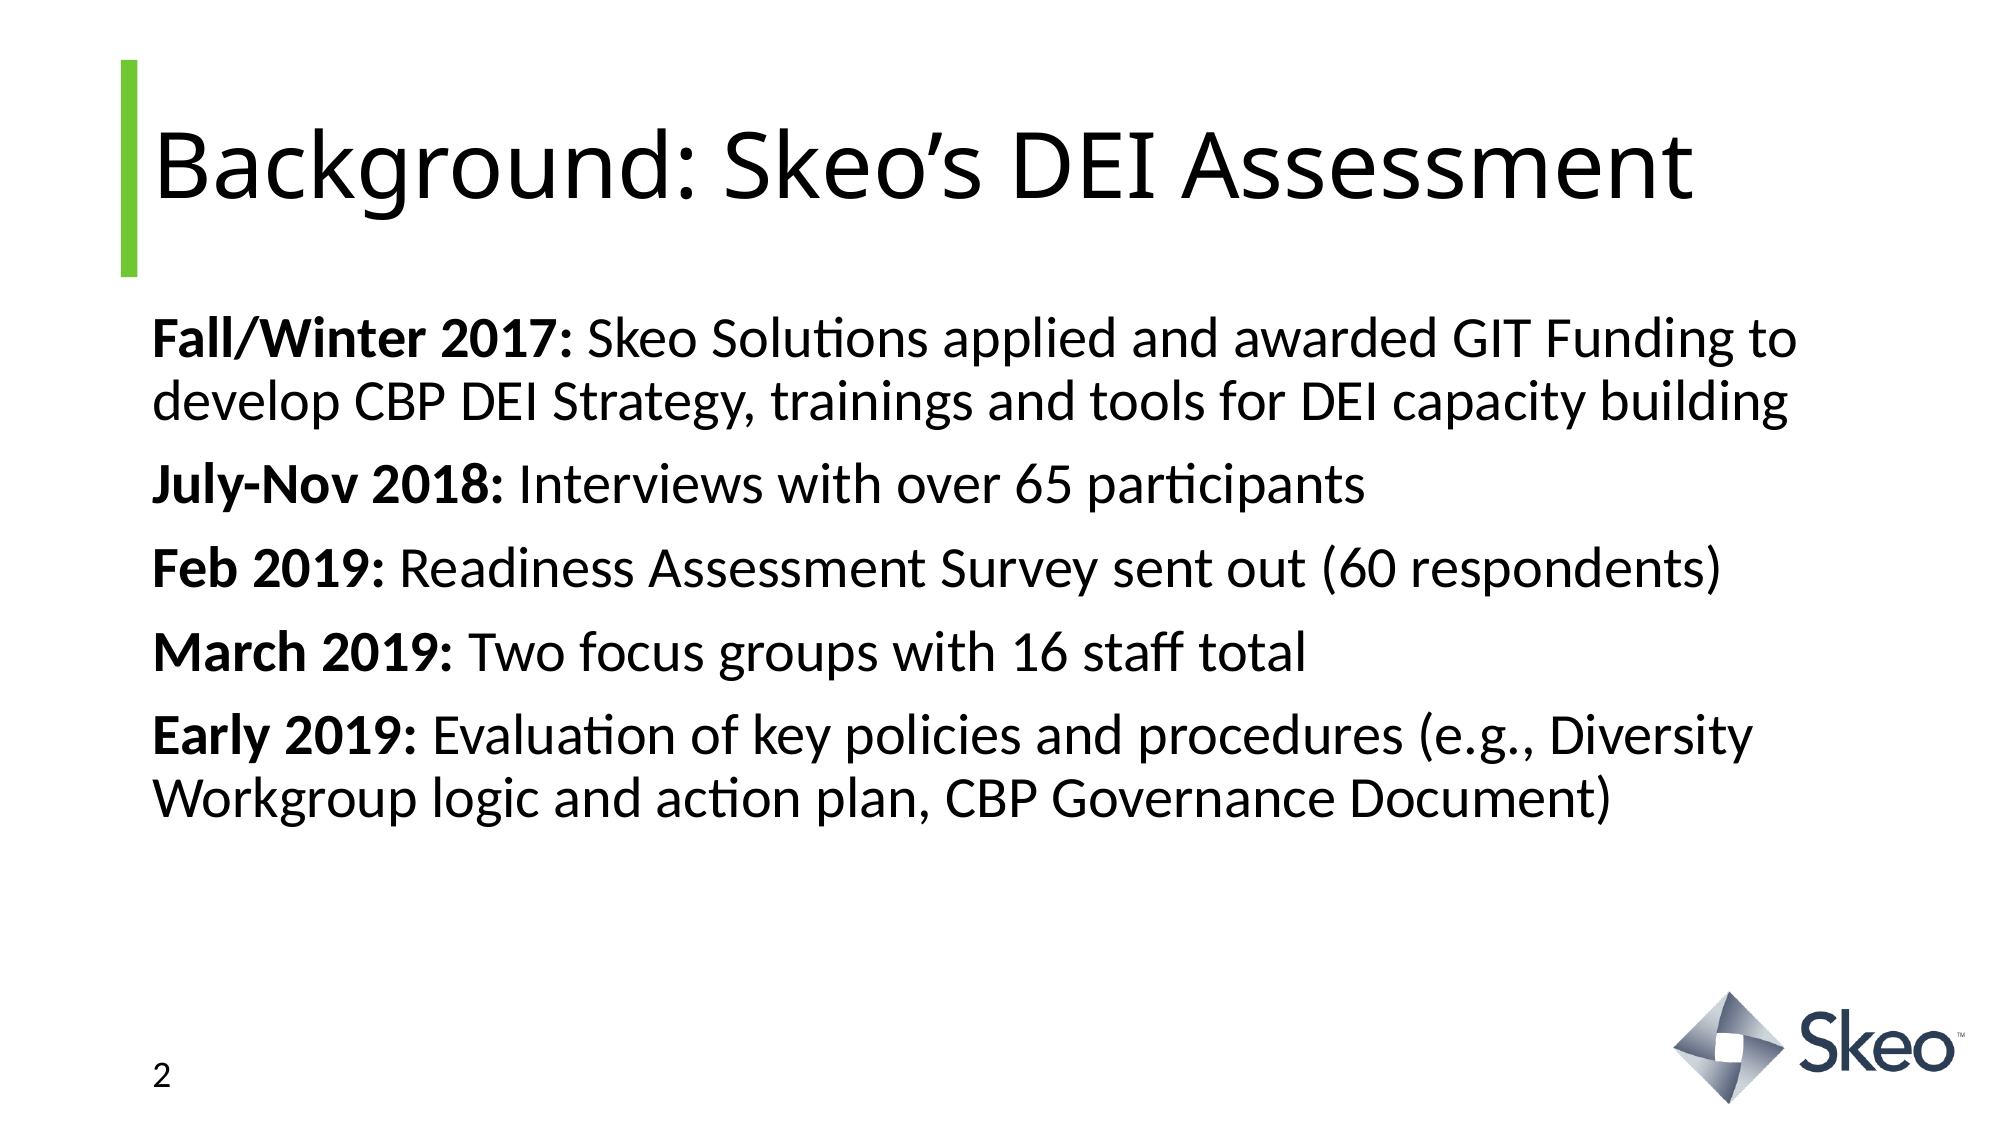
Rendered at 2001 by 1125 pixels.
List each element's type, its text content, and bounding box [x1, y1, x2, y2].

title Background: Skeo’s DEI Assessment [137, 59, 1863, 278]
list Fall/Winter 2017: Skeo Solutions applied and awarded GIT Funding to develop CBP DEI Strategy, trainings and tools for DEI capacity building July-Nov 2018: Interviews with over 65 participants Feb 2019: Readiness Assessment Survey sent out (60 respondents) March 2019: Two focus groups with 16 staff total Early 2019: Evaluation of key policies and procedures (e.g., Diversity Workgroup logic and action plan, CBP Governance Document) [137, 299, 1863, 1125]
slide_number 2 [137, 1042, 588, 1103]
picture [1863, 991, 1965, 1104]
